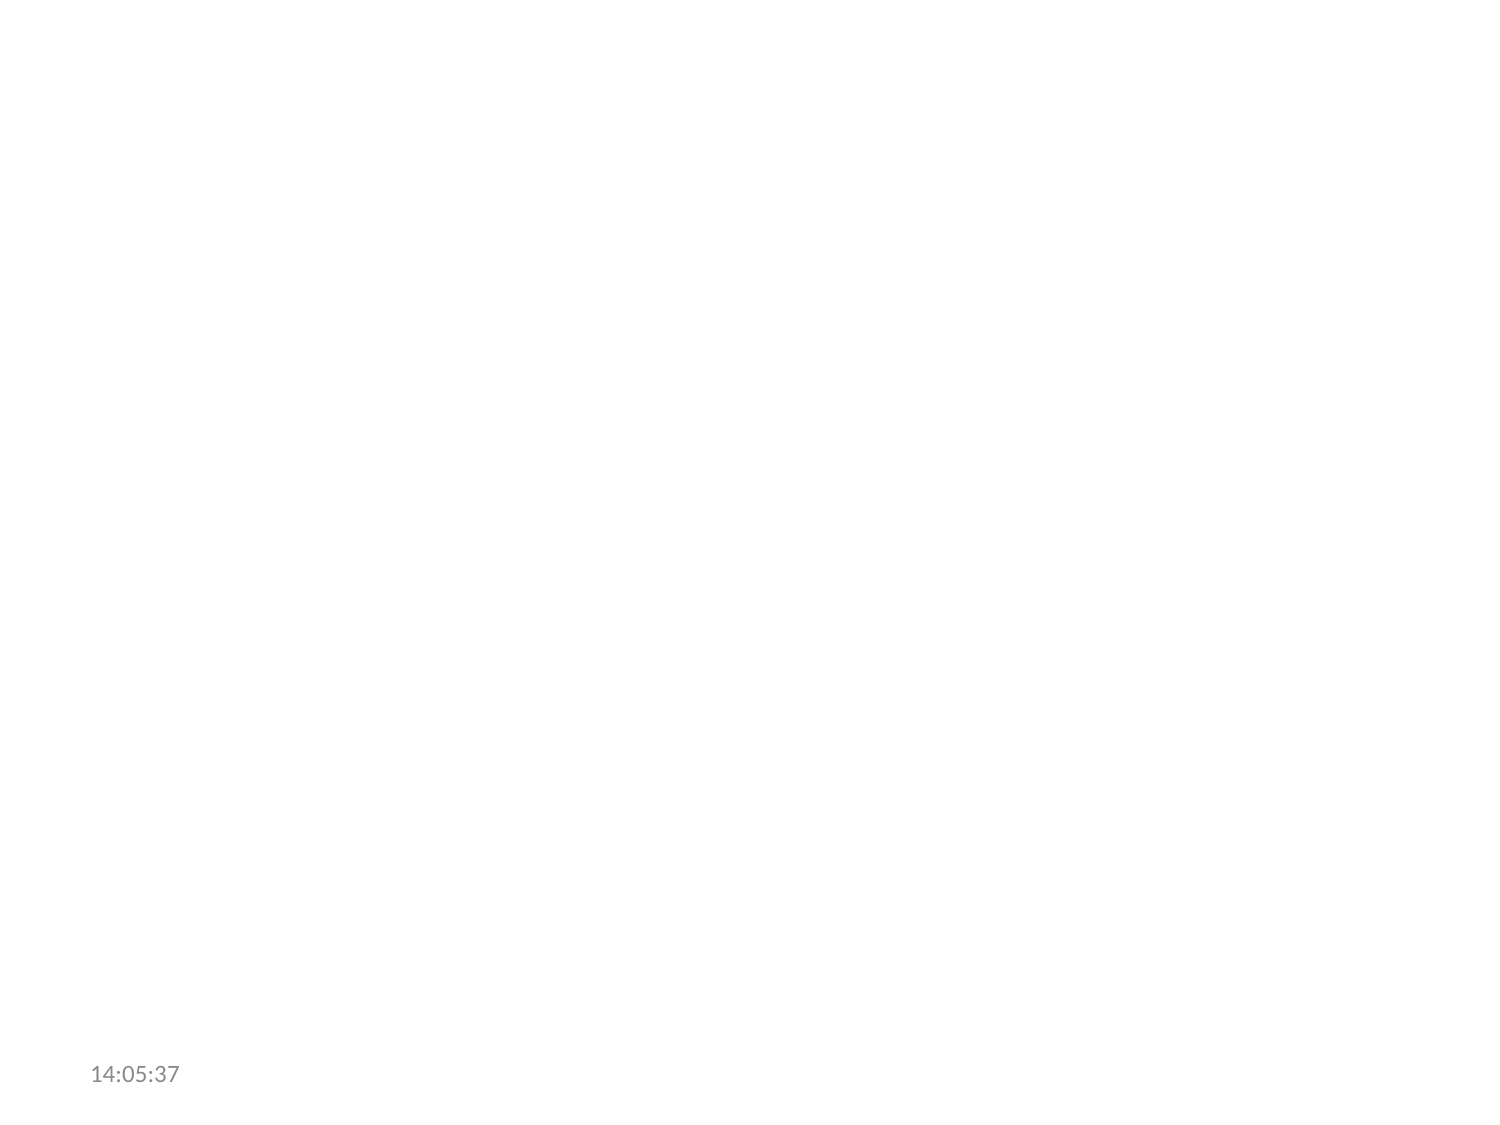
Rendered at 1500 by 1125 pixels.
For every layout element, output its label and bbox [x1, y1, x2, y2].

slide_number [75, 1042, 425, 1103]
